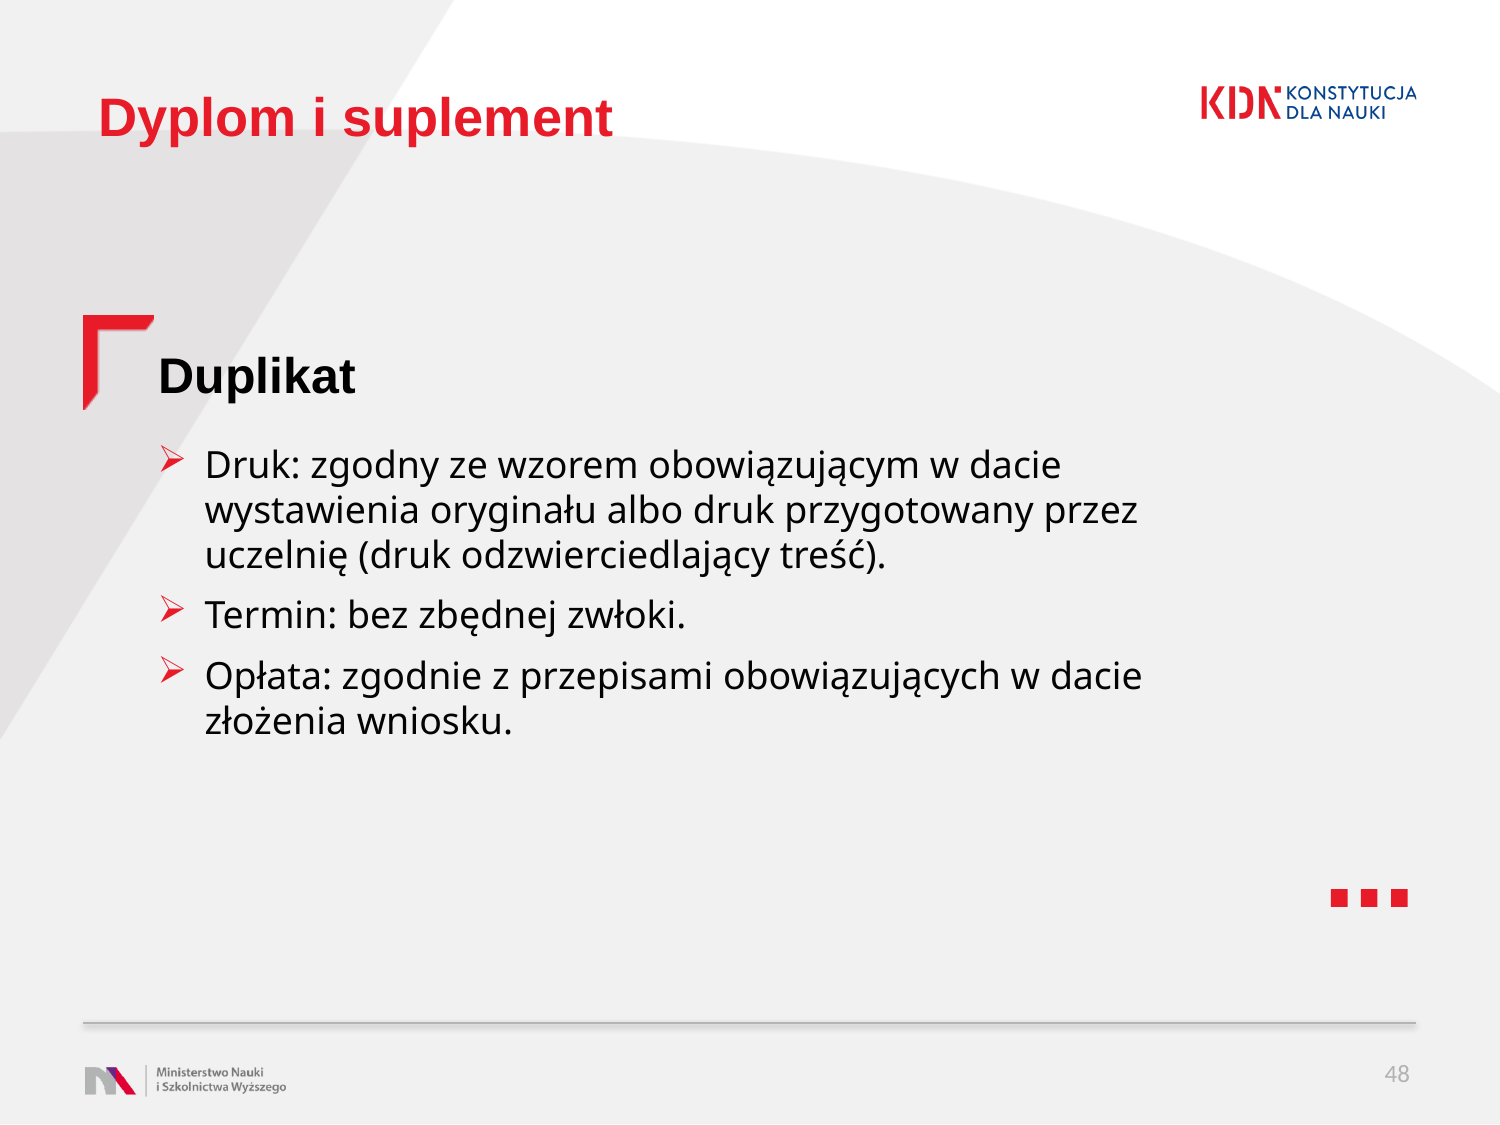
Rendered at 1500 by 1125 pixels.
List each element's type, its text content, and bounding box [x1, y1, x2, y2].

title Dyplom i suplement [83, 74, 1170, 143]
picture [0, 0, 1500, 1125]
text_box Duplikat [143, 335, 1265, 411]
slide_number 48 [1074, 1042, 1425, 1103]
list Druk: zgodny ze wzorem obowiązującym w dacie wystawienia oryginału albo druk przygotowany przez uczelnię (druk odzwierciedlający treść). Termin: bez zbędnej zwłoki. Opłata: zgodnie z przepisami obowiązujących w dacie złożenia wniosku. [142, 433, 1295, 1000]
